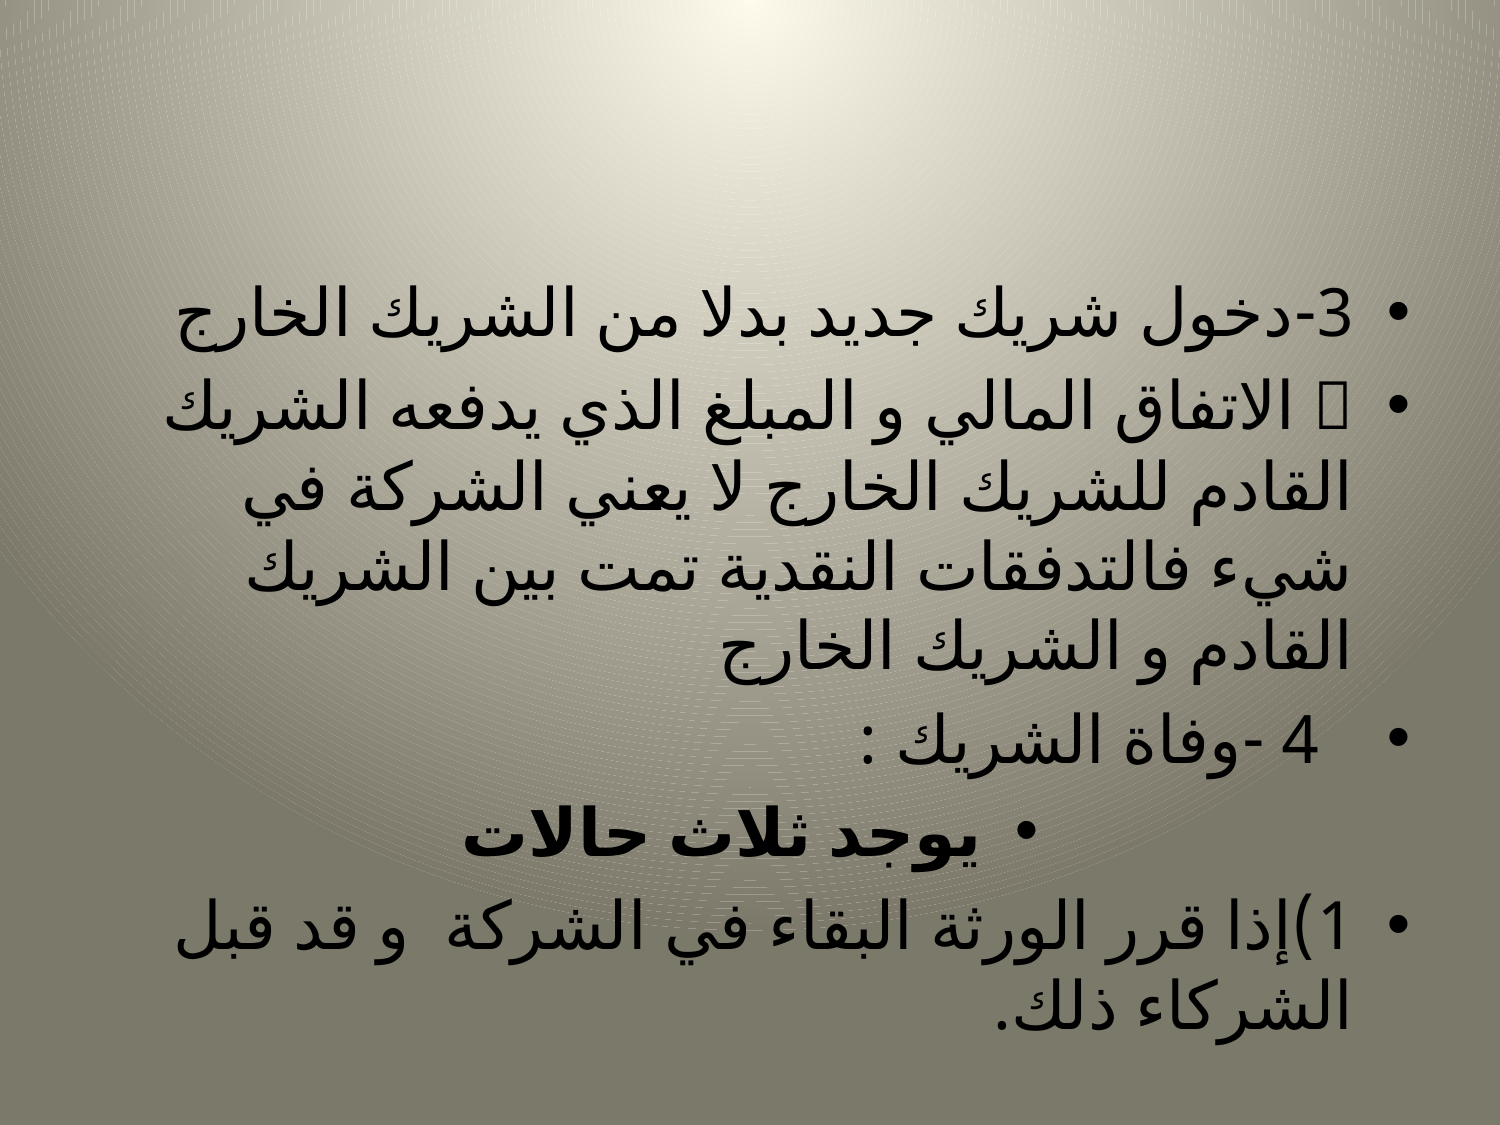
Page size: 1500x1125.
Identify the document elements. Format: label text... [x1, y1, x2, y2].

list 3-دخول شريك جديد بدلا من الشريك الخارج  الاتفاق المالي و المبلغ الذي يدفعه الشريك القادم للشريك الخارج لا يعني الشركة في شيء فالتدفقات النقدية تمت بين الشريك القادم و الشريك الخارج 4 -وفاة الشريك : يوجد ثلاث حالات 1)إذا قرر الورثة البقاء في الشركة و قد قبل الشركاء ذلك. [75, 262, 1425, 1005]
